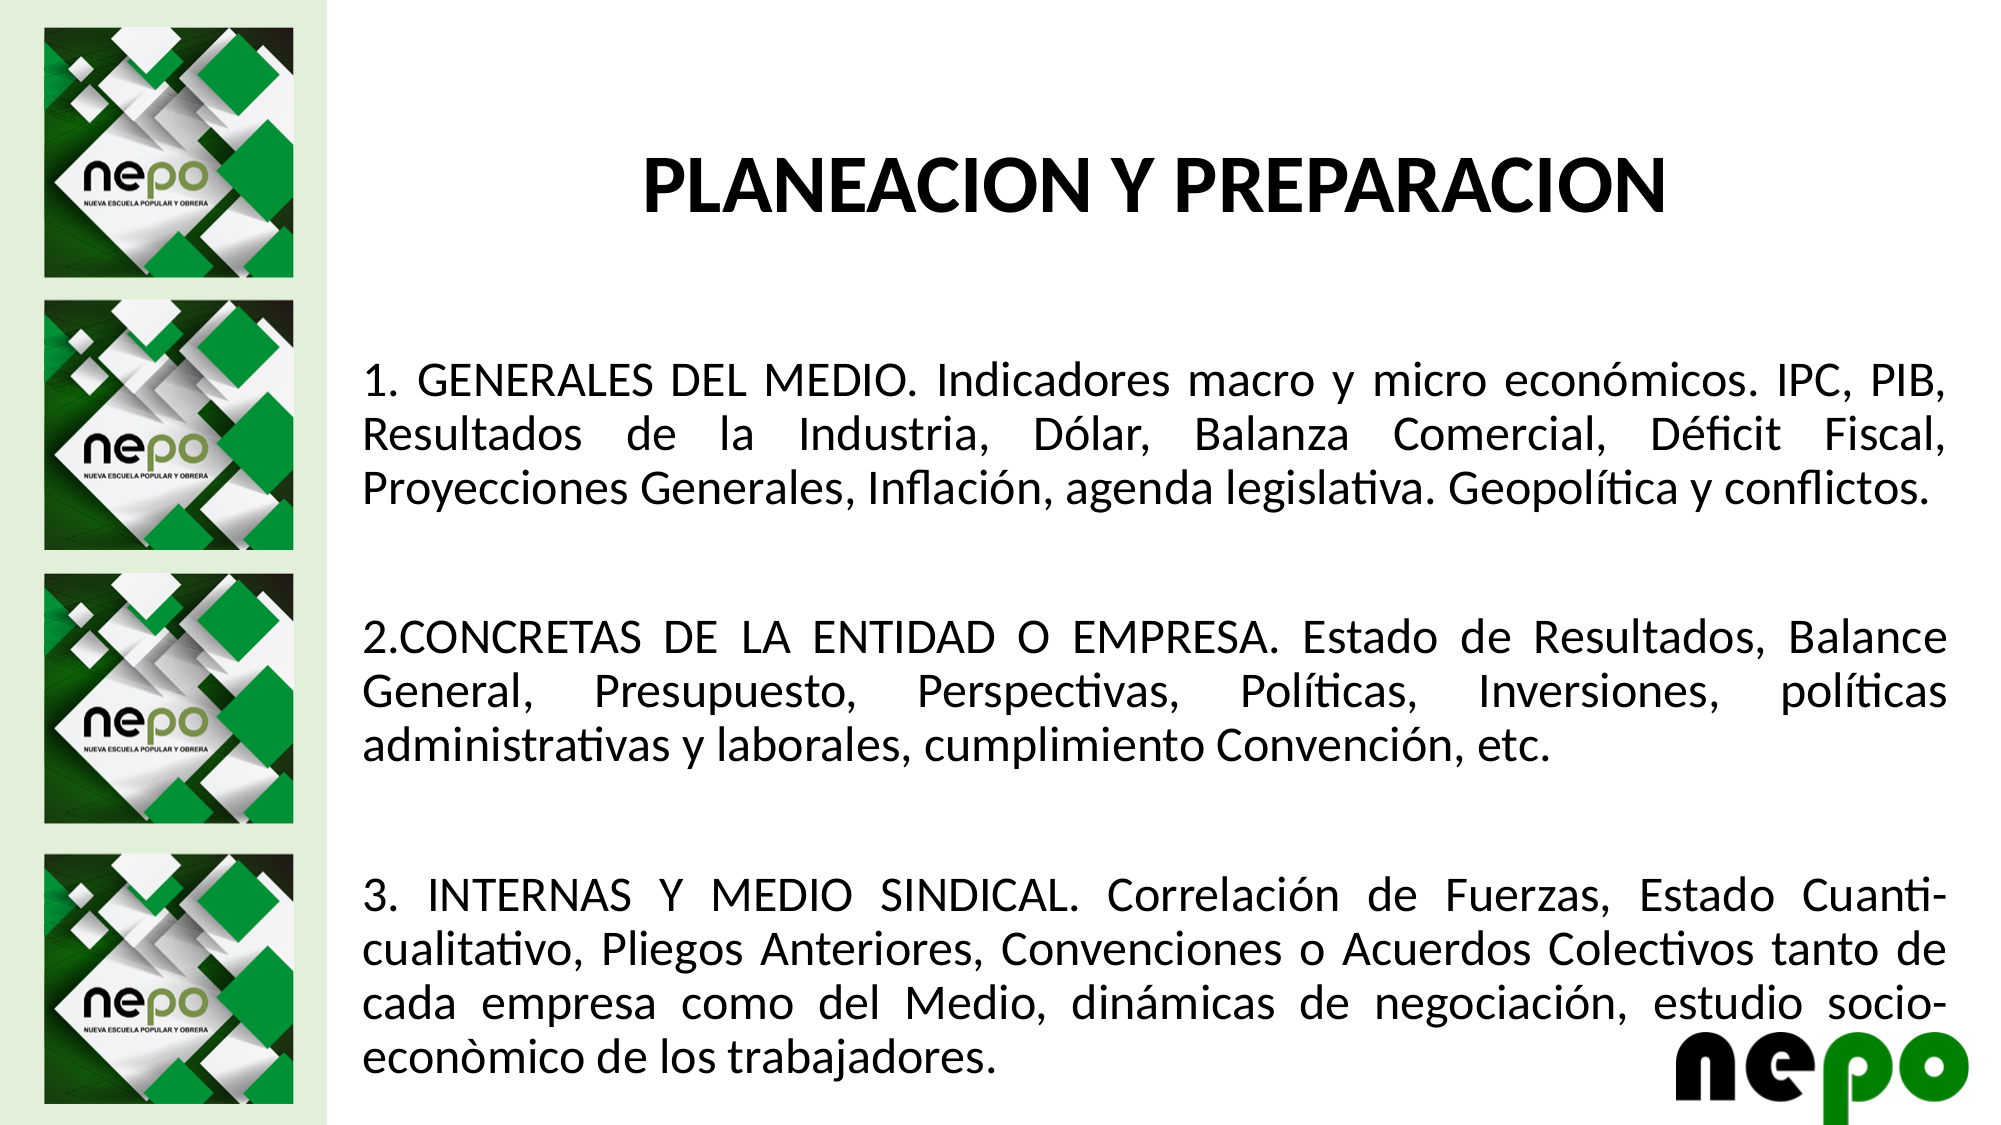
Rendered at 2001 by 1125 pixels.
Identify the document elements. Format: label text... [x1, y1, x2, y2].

list PLANEACION Y PREPARACION 1. GENERALES DEL MEDIO. Indicadores macro y micro económicos. IPC, PIB, Resultados de la Industria, Dólar, Balanza Comercial, Déficit Fiscal, Proyecciones Generales, Inflación, agenda legislativa. Geopolítica y conflictos. 2.CONCRETAS DE LA ENTIDAD O EMPRESA. Estado de Resultados, Balance General, Presupuesto, Perspectivas, Políticas, Inversiones, políticas administrativas y laborales, cumplimiento Convención, etc. 3. INTERNAS Y MEDIO SINDICAL. Correlación de Fuerzas, Estado Cuanti-cualitativo, Pliegos Anteriores, Convenciones o Acuerdos Colectivos tanto de cada empresa como del Medio, dinámicas de negociación, estudio socio-econòmico de los trabajadores. [347, 133, 1964, 1103]
picture [1676, 1032, 1969, 1125]
picture [0, 0, 327, 1125]
